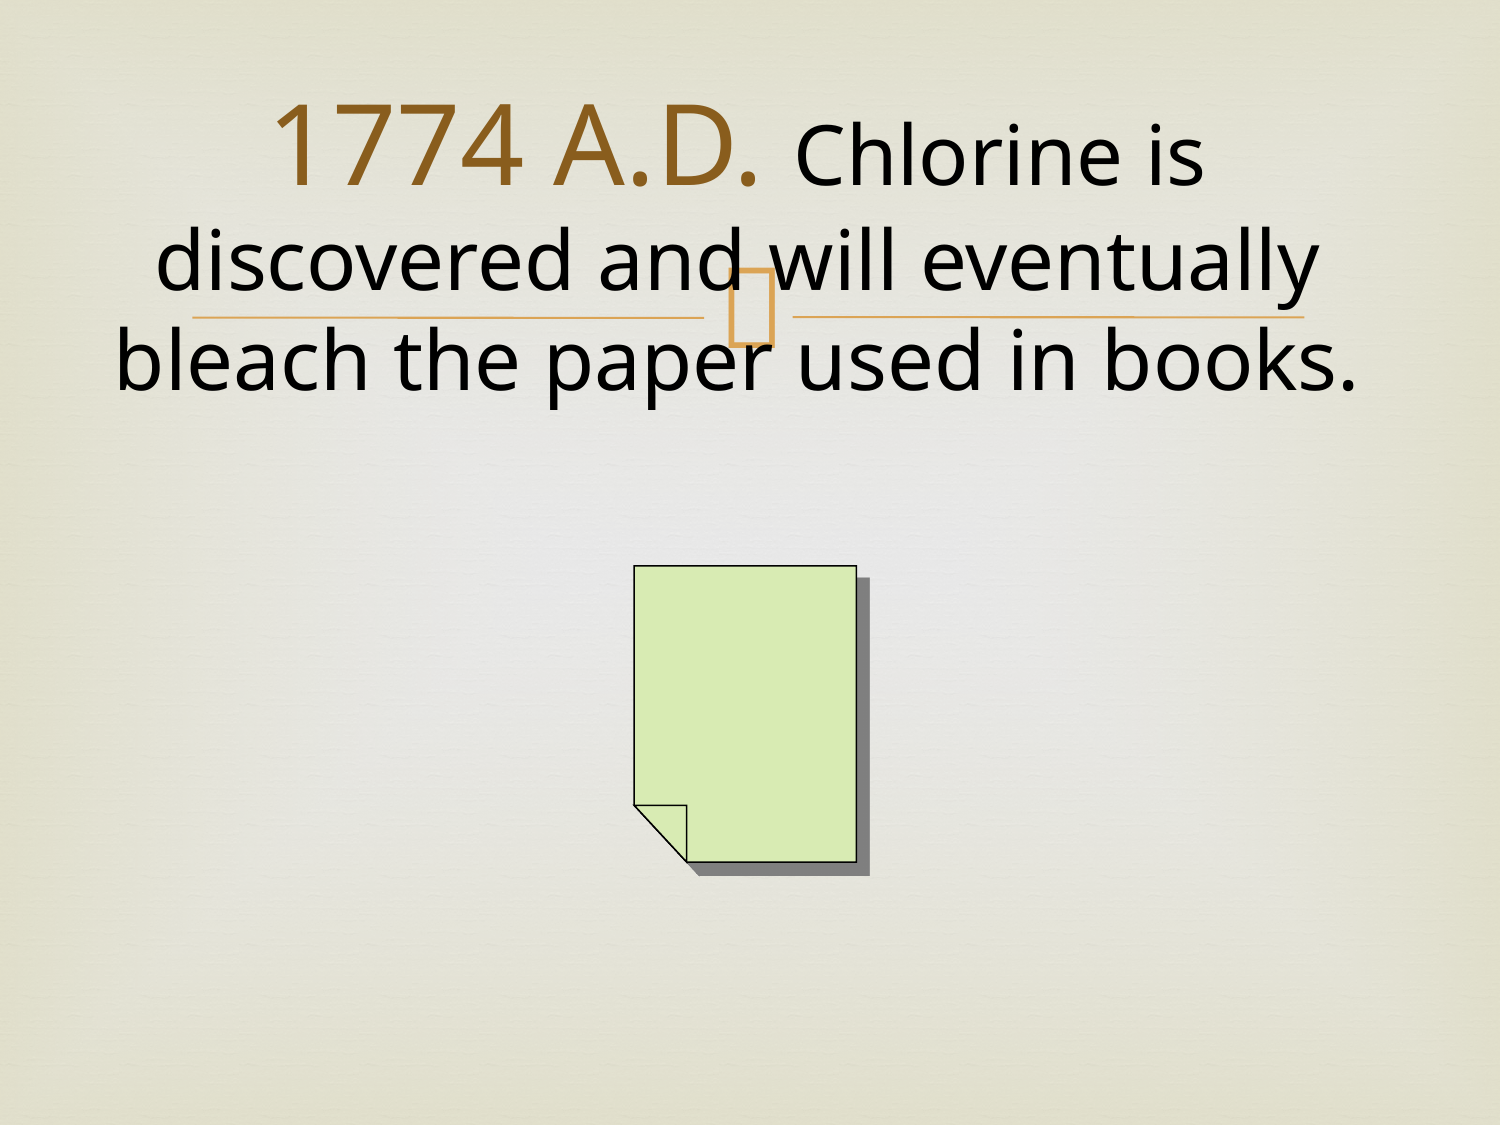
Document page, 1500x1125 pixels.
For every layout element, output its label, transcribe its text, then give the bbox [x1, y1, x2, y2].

title 1774 A.D. Chlorine is discovered and will eventually bleach the paper used in books. [62, 24, 1413, 455]
text_box [634, 565, 857, 863]
